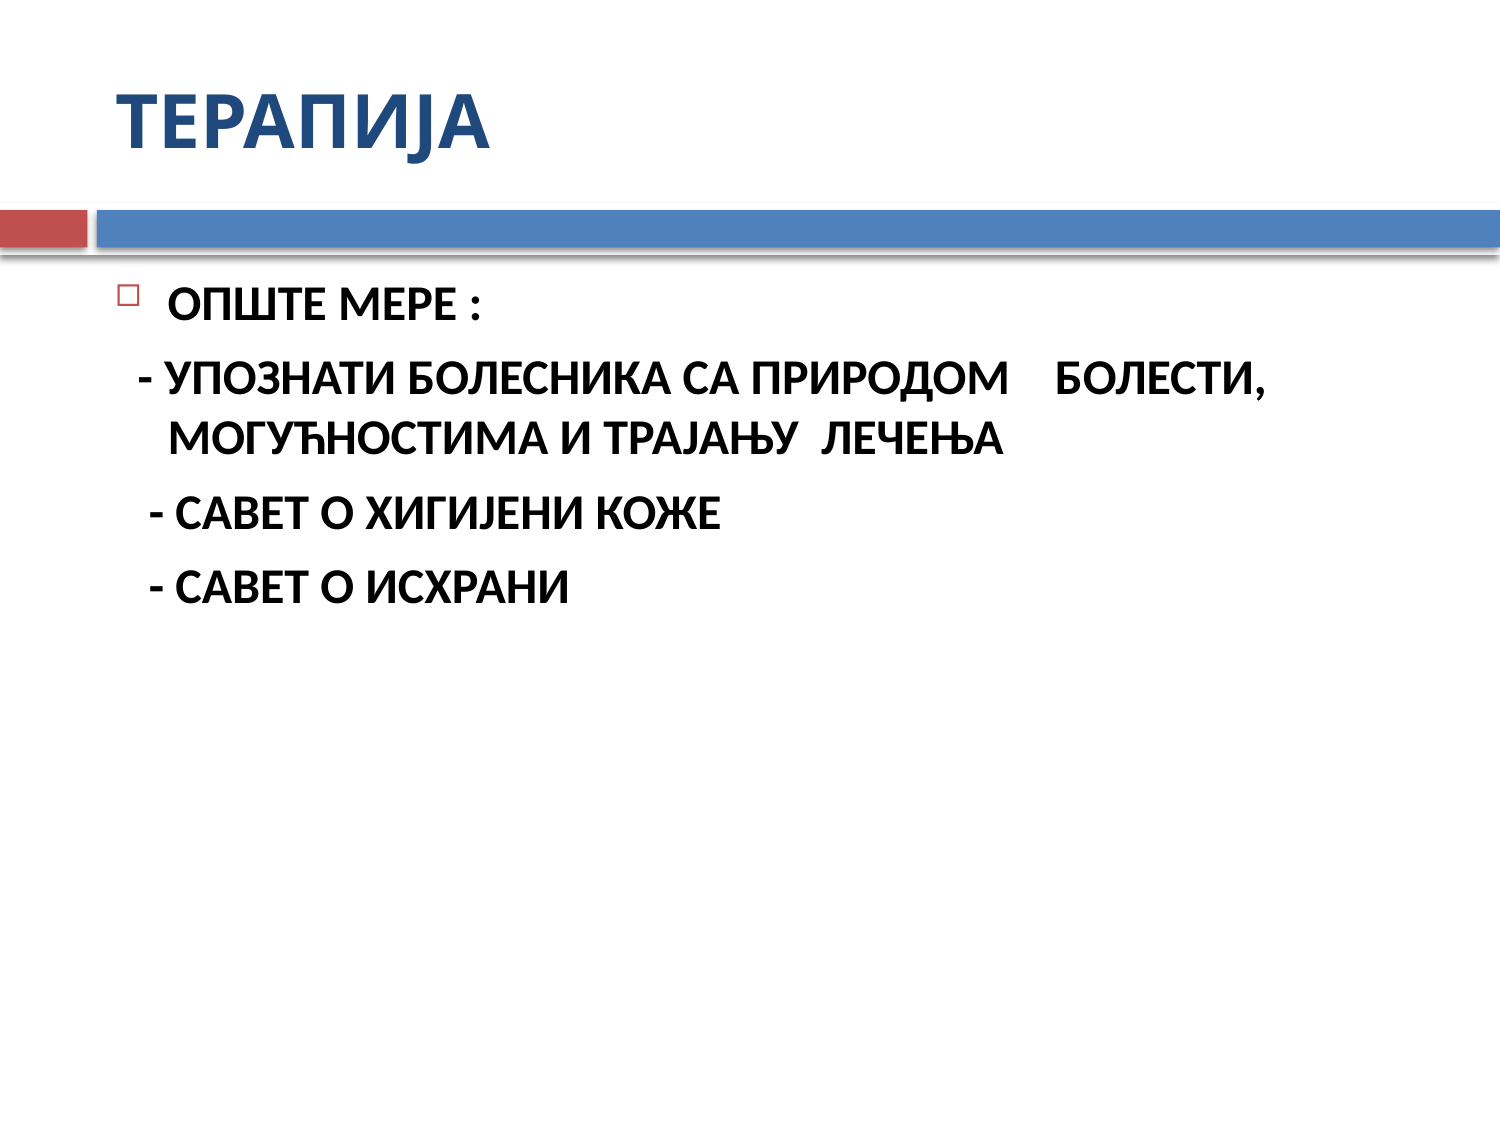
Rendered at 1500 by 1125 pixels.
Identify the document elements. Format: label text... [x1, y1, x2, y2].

title ТЕРАПИЈА [100, 37, 1438, 200]
list OПШТЕ МЕРЕ : - УПОЗНАТИ БОЛЕСНИКА СА ПРИРОДОМ БОЛЕСТИ, МОГУЋНОСТИМА И ТРАЈАЊУ ЛЕЧЕЊА - САВЕТ О ХИГИЈЕНИ КОЖЕ - САВЕТ О ИСХРАНИ [100, 262, 1438, 1005]
